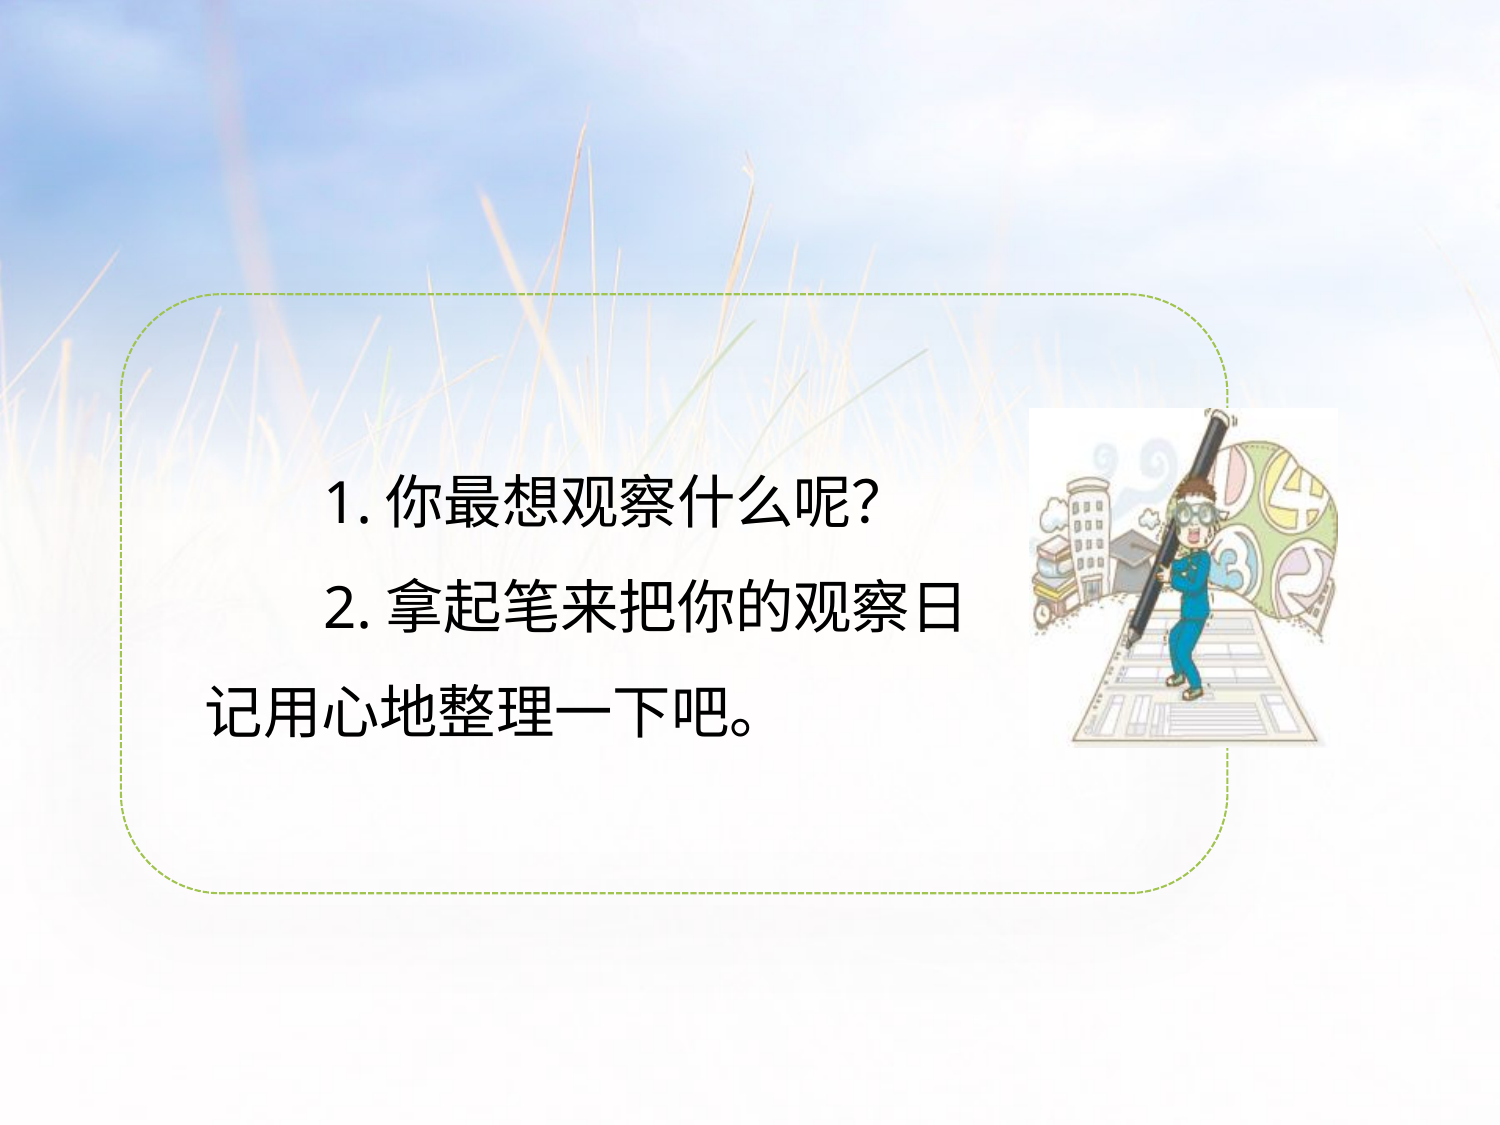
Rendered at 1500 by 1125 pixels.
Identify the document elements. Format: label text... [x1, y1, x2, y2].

text_box 1.你最想观察什么呢？ 2.拿起笔来把你的观察日记用心地整理一下吧。 [190, 422, 1008, 753]
picture [0, 0, 1500, 1125]
text_box [119, 293, 1229, 895]
